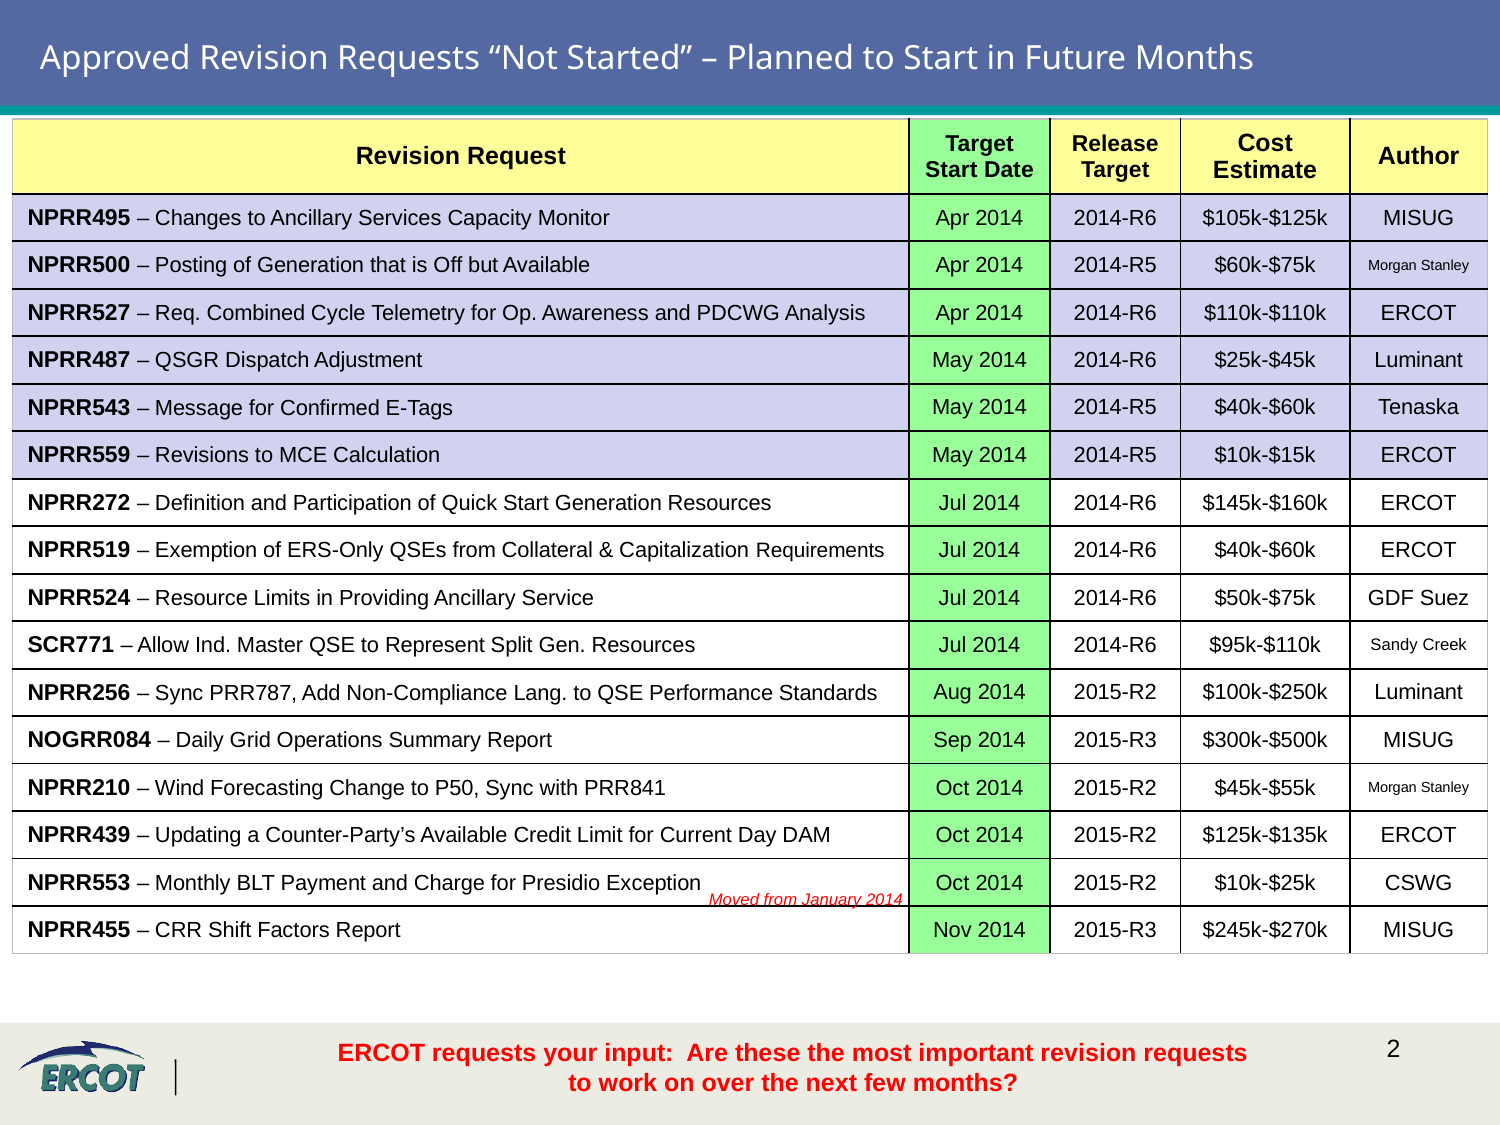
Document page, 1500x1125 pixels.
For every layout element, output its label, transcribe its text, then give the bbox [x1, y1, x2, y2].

table_cell MISUG [1351, 195, 1487, 240]
table_cell Apr 2014 [910, 242, 1049, 288]
table_cell May 2014 [910, 337, 1049, 383]
table_cell Oct 2014 [910, 812, 1049, 858]
table_cell Oct 2014 [910, 764, 1049, 810]
table_cell $95k-$110k [1181, 622, 1349, 668]
table_cell NPRR495 – Changes to Ancillary Services Capacity Monitor [13, 195, 908, 240]
text_box Moved from January 2014 [668, 881, 944, 916]
table_cell 2015-R2 [1051, 670, 1180, 715]
table_cell Jul 2014 [910, 622, 1049, 668]
picture [10, 1031, 151, 1111]
table_cell ERCOT [1351, 480, 1487, 525]
table_header Author [1351, 120, 1487, 193]
table_cell 2014-R6 [1051, 575, 1180, 620]
table_cell 2014-R5 [1051, 432, 1180, 478]
table_cell 2014-R6 [1051, 527, 1180, 573]
table_cell 2014-R6 [1051, 622, 1180, 668]
table_cell Jul 2014 [910, 527, 1049, 573]
table_header Release Target [1051, 120, 1180, 193]
table_cell NPRR553 – Monthly BLT Payment and Charge for Presidio Exception [13, 859, 908, 905]
table_cell $300k-$500k [1181, 717, 1349, 763]
table_cell 2015-R3 [1051, 907, 1180, 953]
table_cell GDF Suez [1351, 575, 1487, 620]
table_cell SCR771 – Allow Ind. Master QSE to Represent Split Gen. Resources [13, 622, 908, 668]
table_cell 2014-R6 [1051, 337, 1180, 383]
table_cell ERCOT [1351, 290, 1487, 335]
table_cell Luminant [1351, 670, 1487, 715]
table_cell Apr 2014 [910, 195, 1049, 240]
table_cell $40k-$60k [1181, 385, 1349, 430]
table_cell NPRR519 – Exemption of ERS-Only QSEs from Collateral & Capitalization Requirements [13, 527, 908, 573]
table_cell NOGRR084 – Daily Grid Operations Summary Report [13, 717, 908, 763]
table_cell NPRR256 – Sync PRR787, Add Non-Compliance Lang. to QSE Performance Standards [13, 670, 908, 715]
title Approved Revision Requests “Not Started” – Planned to Start in Future Months [24, 0, 1488, 113]
table_cell $40k-$60k [1181, 527, 1349, 573]
table_cell Luminant [1351, 337, 1487, 383]
table_cell 2014-R6 [1051, 195, 1180, 240]
table_cell Jul 2014 [910, 575, 1049, 620]
table_cell MISUG [1351, 907, 1487, 953]
text_box ERCOT requests your input: Are these the most important revision requests to work on over the next few months? [312, 1029, 1275, 1105]
table_cell Apr 2014 [910, 290, 1049, 335]
table_cell NPRR559 – Revisions to MCE Calculation [13, 432, 908, 478]
table_cell $45k-$55k [1181, 764, 1349, 810]
table_cell $110k-$110k [1181, 290, 1349, 335]
table_cell $50k-$75k [1181, 575, 1349, 620]
table_cell Sep 2014 [910, 717, 1049, 763]
table_cell NPRR439 – Updating a Counter-Party’s Available Credit Limit for Current Day DAM [13, 812, 908, 858]
table_cell May 2014 [910, 432, 1049, 478]
table_cell ERCOT [1351, 812, 1487, 858]
table_cell Tenaska [1351, 385, 1487, 430]
table_cell NPRR527 – Req. Combined Cycle Telemetry for Op. Awareness and PDCWG Analysis [13, 290, 908, 335]
table_cell CSWG [1351, 859, 1487, 905]
table_cell Morgan Stanley [1351, 764, 1487, 810]
table_cell NPRR487 – QSGR Dispatch Adjustment [13, 337, 908, 383]
table_cell Nov 2014 [910, 907, 1049, 953]
table_cell 2014-R6 [1051, 290, 1180, 335]
table_cell $125k-$135k [1181, 812, 1349, 858]
table_cell $100k-$250k [1181, 670, 1349, 715]
table_cell MISUG [1351, 717, 1487, 763]
table_cell Oct 2014 [910, 859, 1049, 905]
table_cell 2015-R2 [1051, 764, 1180, 810]
table_cell 2014-R5 [1051, 242, 1180, 288]
table_cell NPRR500 – Posting of Generation that is Off but Available [13, 242, 908, 288]
table_cell NPRR455 – CRR Shift Factors Report [13, 907, 908, 953]
table_cell Sandy Creek [1351, 622, 1487, 668]
table_cell NPRR524 – Resource Limits in Providing Ancillary Service [13, 575, 908, 620]
table_cell 2015-R2 [1051, 812, 1180, 858]
table_cell NPRR543 – Message for Confirmed E-Tags [13, 385, 908, 430]
table_cell $145k-$160k [1181, 480, 1349, 525]
table_cell 2015-R2 [1051, 859, 1180, 905]
table_cell $60k-$75k [1181, 242, 1349, 288]
table_cell 2015-R3 [1051, 717, 1180, 763]
table_cell $10k-$15k [1181, 432, 1349, 478]
table_cell May 2014 [910, 385, 1049, 430]
table_cell Jul 2014 [910, 480, 1049, 525]
table_cell 2014-R5 [1051, 385, 1180, 430]
table_header Target Start Date [910, 120, 1049, 193]
table_cell $245k-$270k [1181, 907, 1349, 953]
table_cell Aug 2014 [910, 670, 1049, 715]
table_cell NPRR210 – Wind Forecasting Change to P50, Sync with PRR841 [13, 764, 908, 810]
table_header Revision Request [13, 120, 908, 193]
table_cell Morgan Stanley [1351, 242, 1487, 288]
table_cell ERCOT [1351, 432, 1487, 478]
table_cell ERCOT [1351, 527, 1487, 573]
table_header Cost Estimate [1181, 120, 1349, 193]
table_cell $25k-$45k [1181, 337, 1349, 383]
table_cell $105k-$125k [1181, 195, 1349, 240]
table_cell $10k-$25k [1181, 859, 1349, 905]
table_cell NPRR272 – Definition and Participation of Quick Start Generation Resources [13, 480, 908, 525]
table_cell 2014-R6 [1051, 480, 1180, 525]
